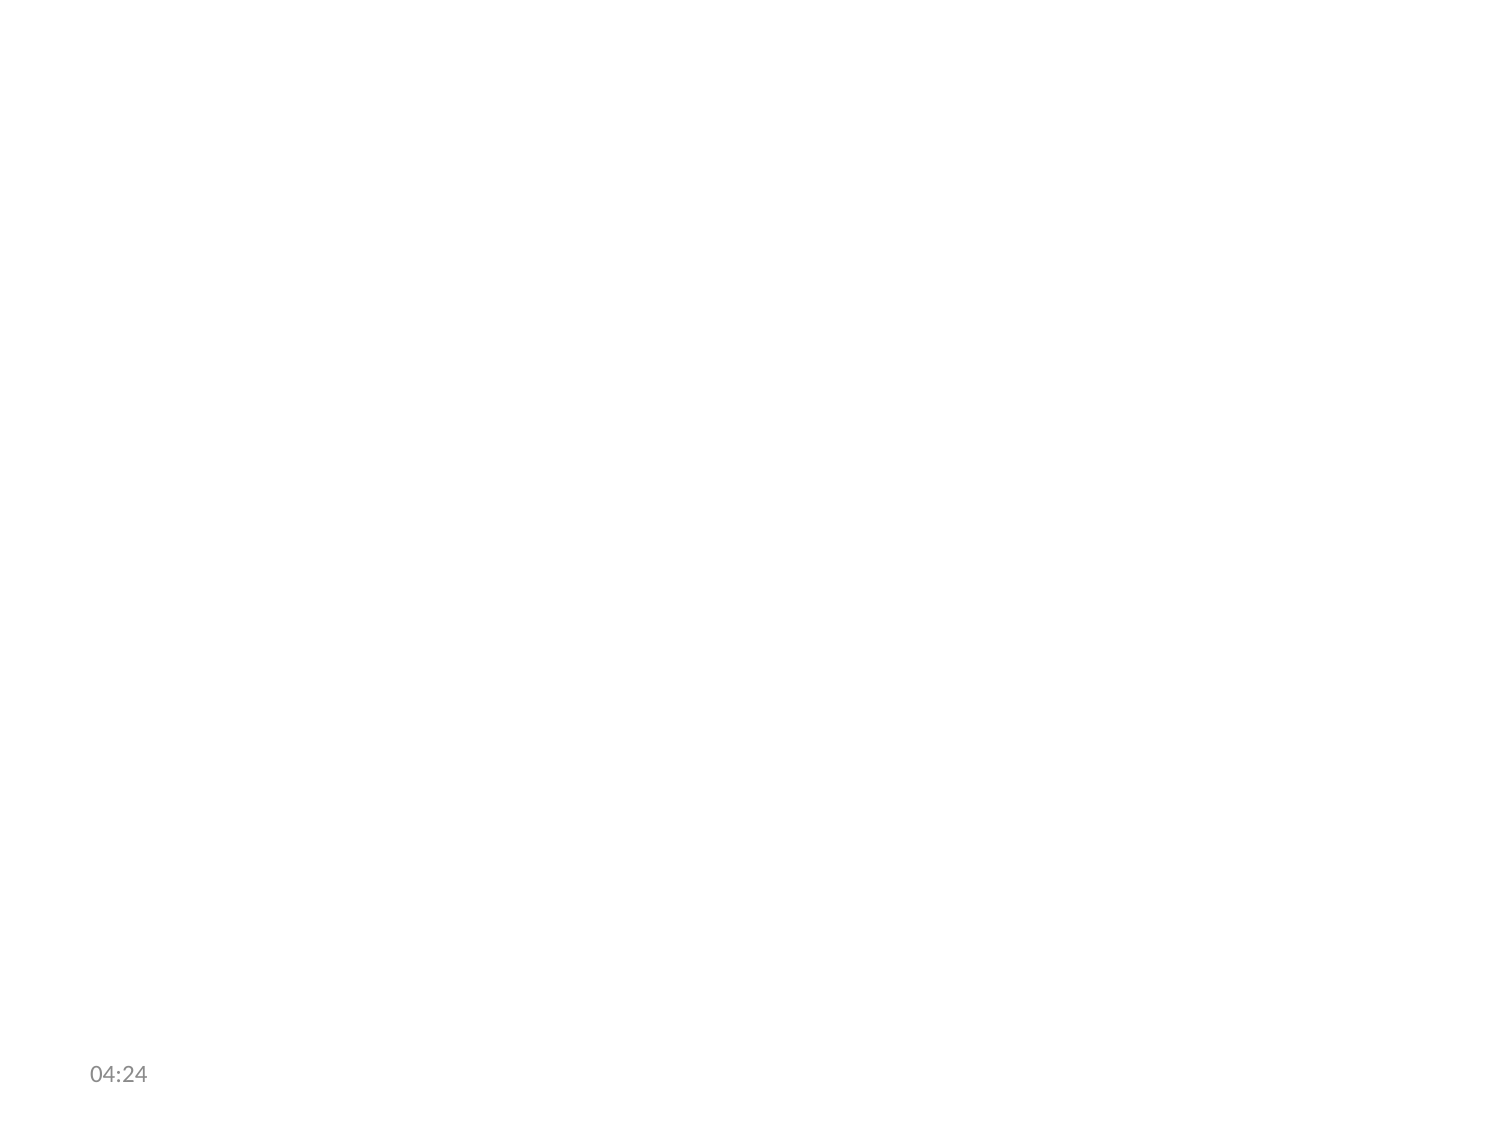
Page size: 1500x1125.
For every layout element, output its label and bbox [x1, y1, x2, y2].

slide_number [75, 1042, 425, 1103]
